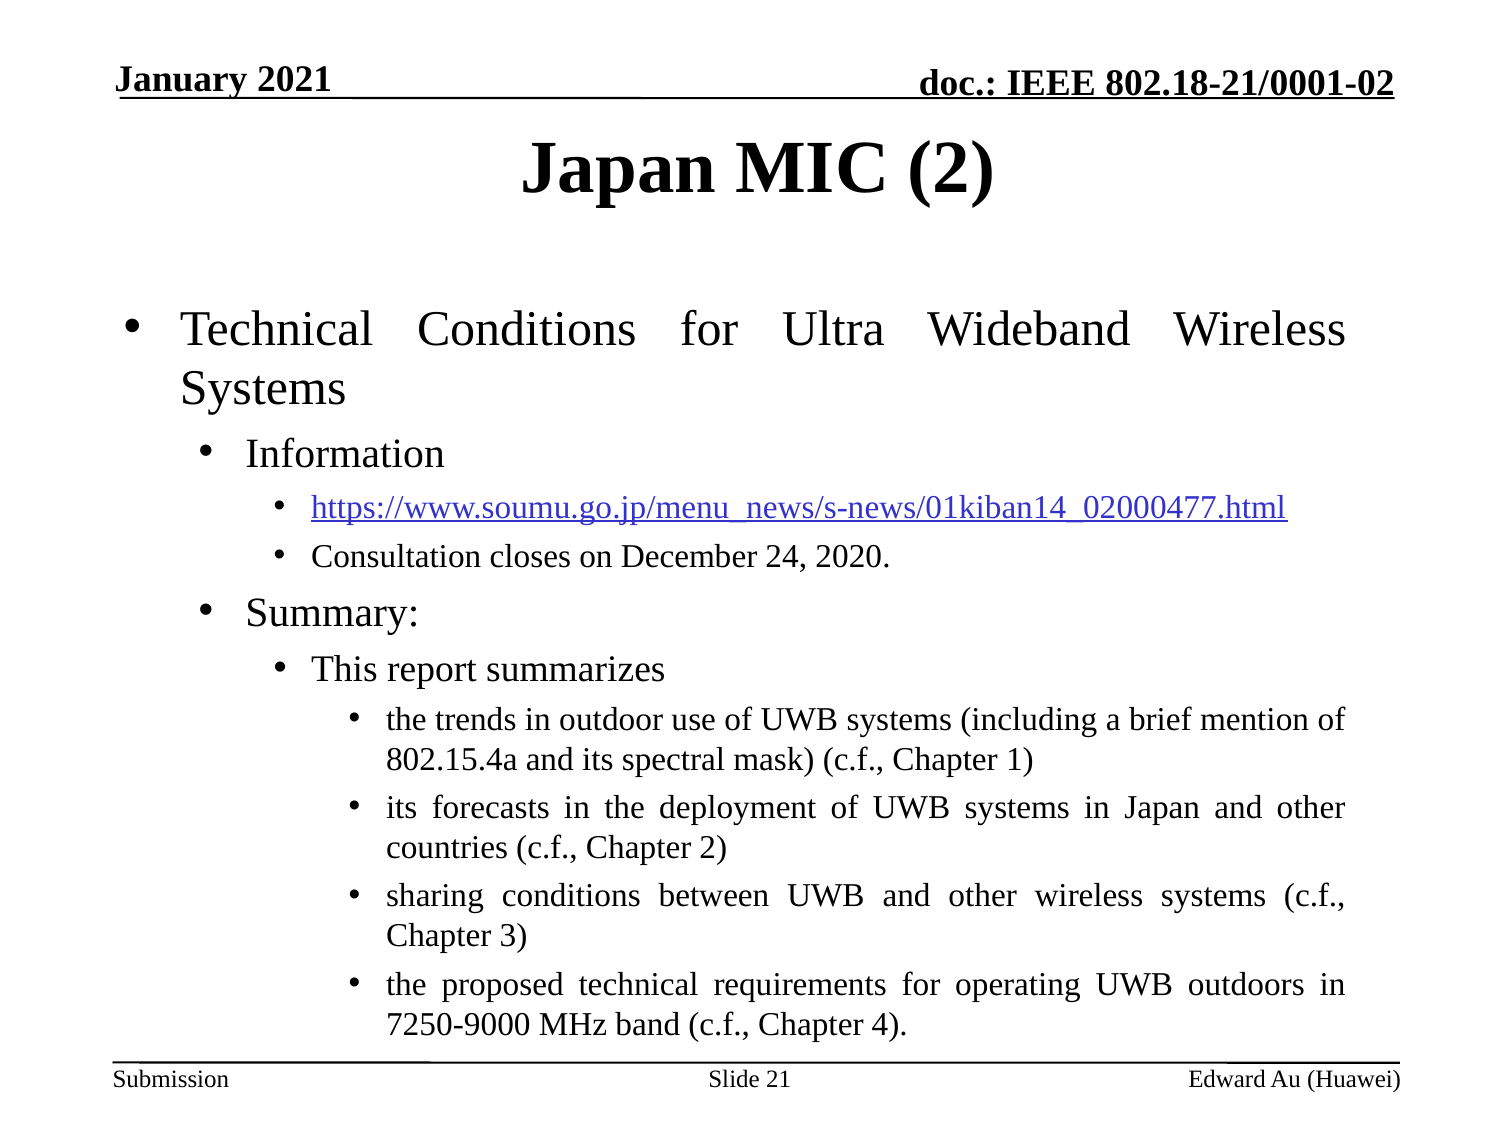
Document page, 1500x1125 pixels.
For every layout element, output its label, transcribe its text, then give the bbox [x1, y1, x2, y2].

title Japan MIC (2) [120, 99, 1396, 226]
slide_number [114, 54, 493, 100]
slide_number Slide 21 [699, 1061, 800, 1123]
list Technical Conditions for Ultra Wideband Wireless Systems Information https://www.soumu.go.jp/menu_news/s-news/01kiban14_02000477.html Consultation closes on December 24, 2020. Summary: This report summarizes the trends in outdoor use of UWB systems (including a brief mention of 802.15.4a and its spectral mask) (c.f., Chapter 1) its forecasts in the deployment of UWB systems in Japan and other countries (c.f., Chapter 2) sharing conditions between UWB and other wireless systems (c.f., Chapter 3) the proposed technical requirements for operating UWB outdoors in 7250-9000 MHz band (c.f., Chapter 4). [108, 287, 1363, 1063]
footer Edward Au (Huawei) [902, 1061, 1402, 1093]
